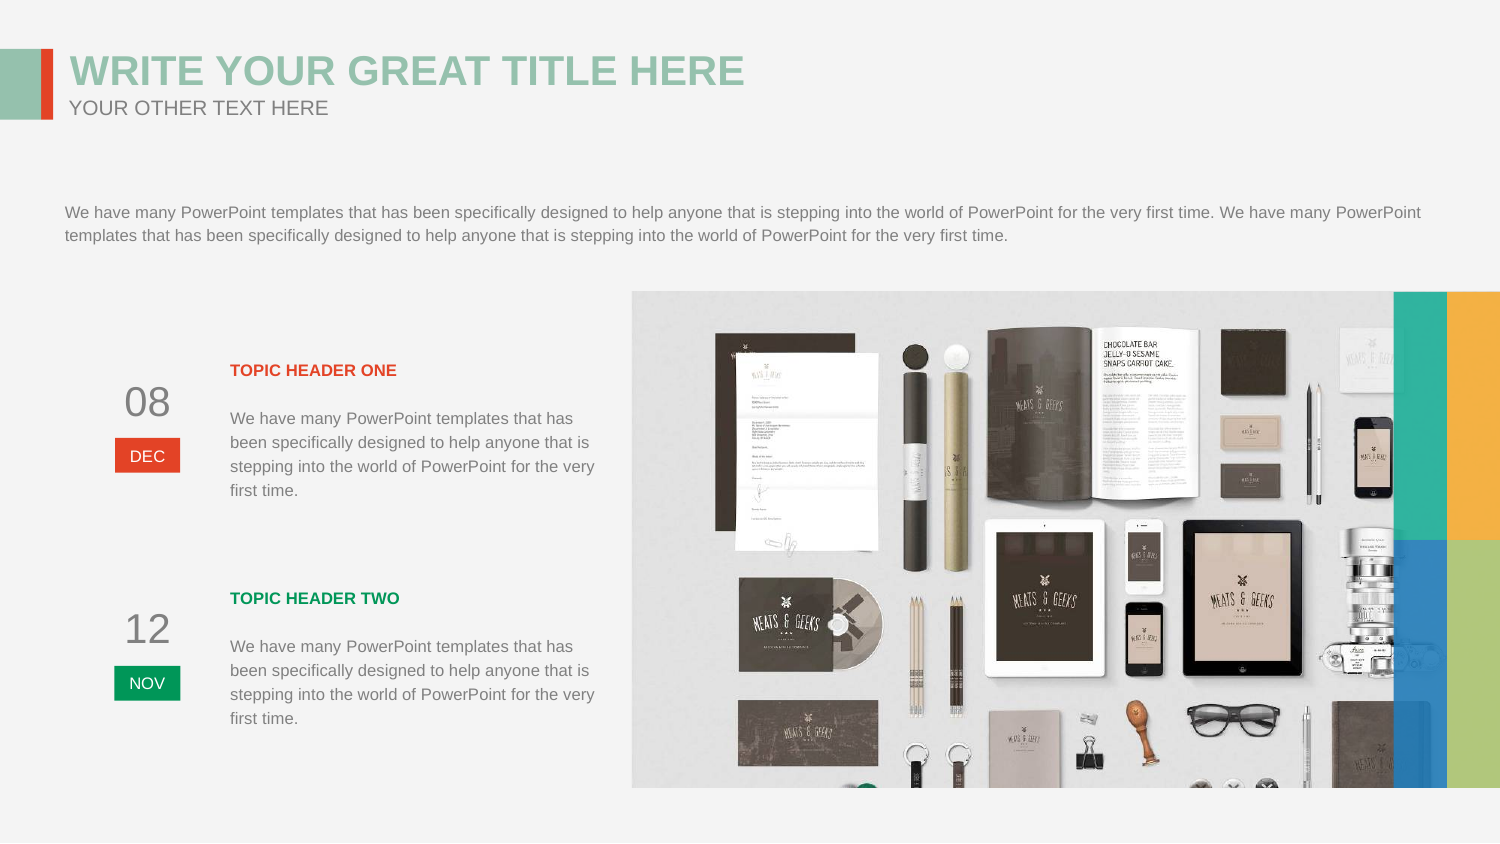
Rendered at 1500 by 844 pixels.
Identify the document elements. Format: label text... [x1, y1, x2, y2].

text_box WRITE YOUR GREAT TITLE HERE [55, 36, 761, 102]
text_box [1447, 291, 1500, 540]
text_box 12 [109, 594, 186, 660]
text_box TOPIC HEADER ONE We have many PowerPoint templates that has been specifically designed to help anyone that is stepping into the world of PowerPoint for the very first time. [230, 356, 597, 500]
text_box [631, 291, 1393, 788]
text_box [1393, 540, 1447, 788]
text_box DEC [115, 437, 181, 473]
text_box YOUR OTHER TEXT HERE [54, 86, 344, 127]
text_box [0, 48, 54, 120]
text_box NOV [114, 665, 181, 701]
text_box TOPIC HEADER TWO We have many PowerPoint templates that has been specifically designed to help anyone that is stepping into the world of PowerPoint for the very first time. [230, 584, 597, 728]
text_box [1447, 540, 1500, 788]
text_box [1393, 291, 1447, 540]
text_box We have many PowerPoint templates that has been specifically designed to help anyone that is stepping into the world of PowerPoint for the very first time. We have many PowerPoint templates that has been specifically designed to help anyone that is stepping into the world of PowerPoint for the very first time. [64, 197, 1436, 246]
text_box 08 [109, 366, 186, 432]
